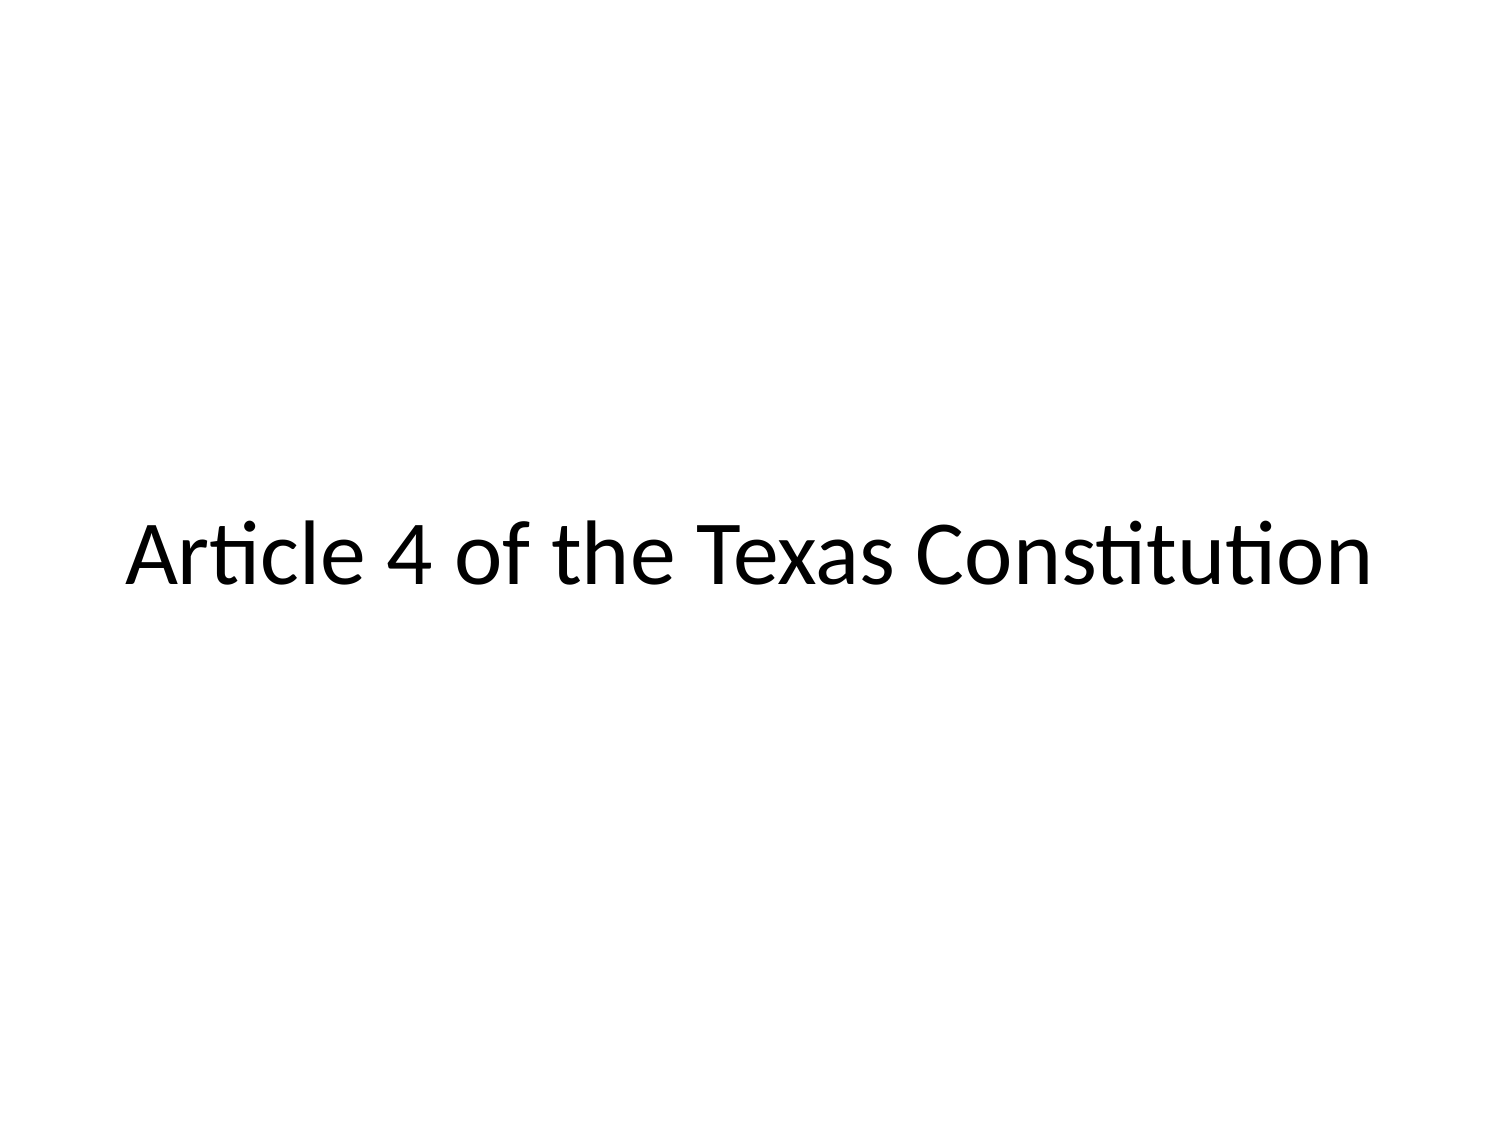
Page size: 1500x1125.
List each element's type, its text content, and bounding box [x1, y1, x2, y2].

title Article 4 of the Texas Constitution [74, 44, 1426, 1051]
